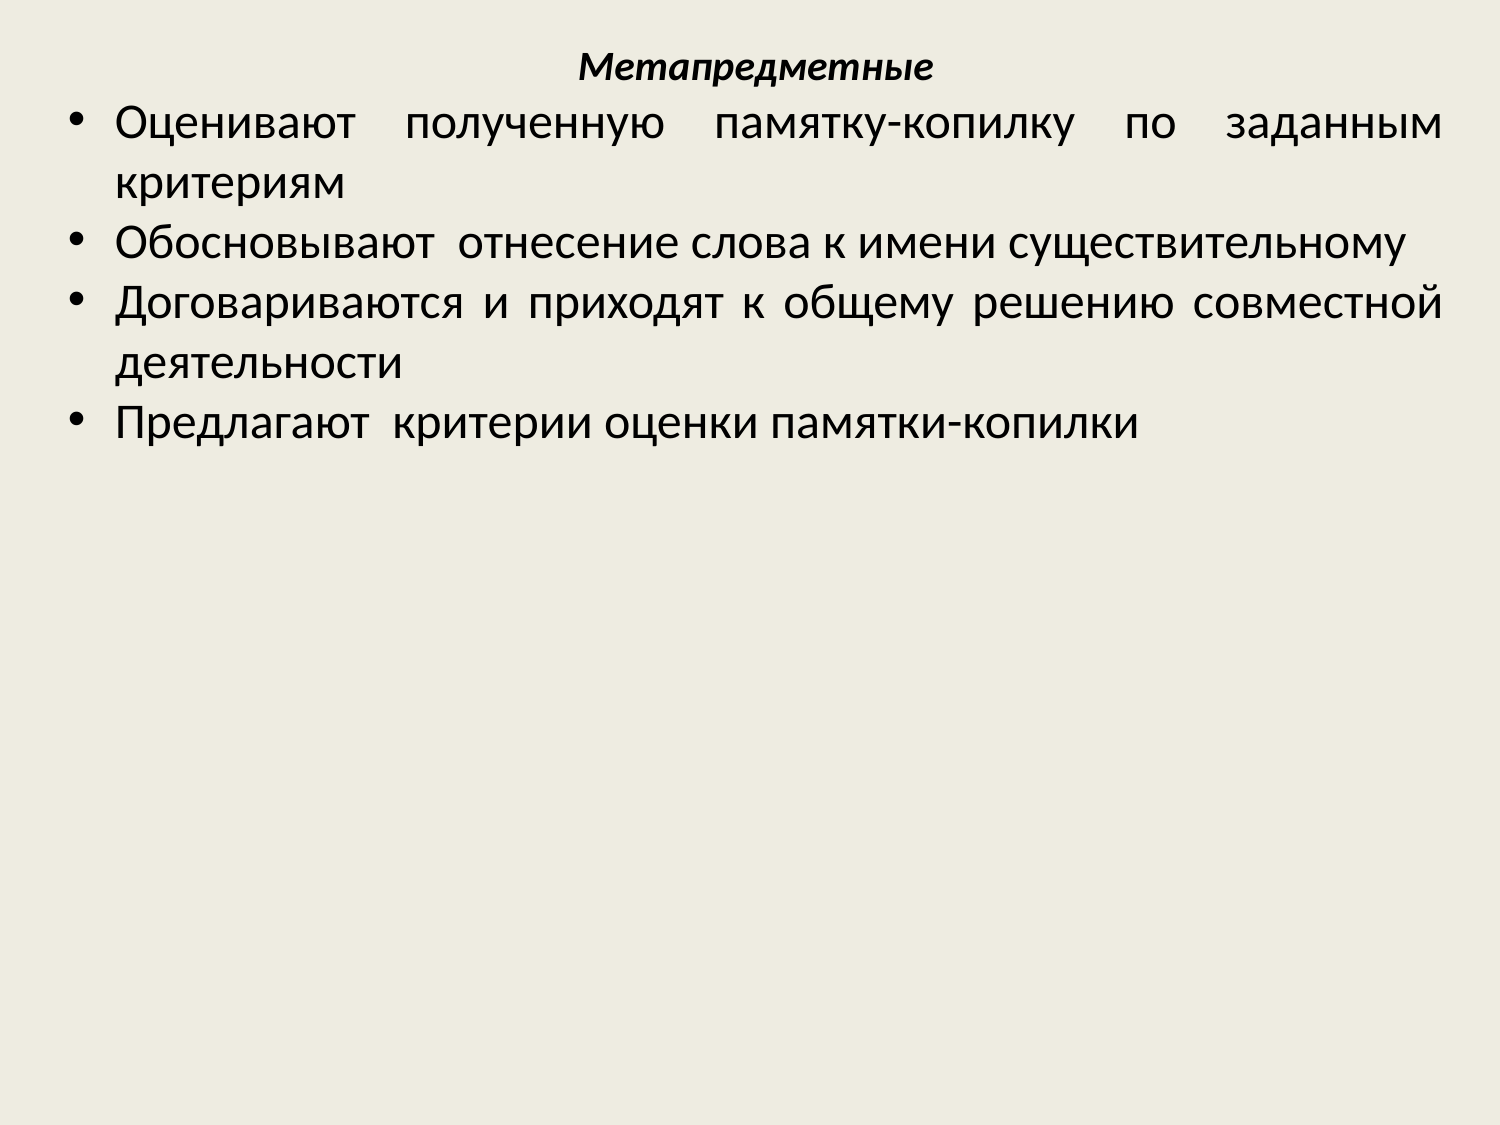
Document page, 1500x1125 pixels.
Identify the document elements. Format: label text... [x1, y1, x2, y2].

text_box Метапредметные Оценивают полученную памятку-копилку по заданным критериям Обосновывают отнесение слова к имени существительному Договариваются и приходят к общему решению совместной деятельности Предлагают критерии оценки памятки-копилки [53, 30, 1459, 576]
